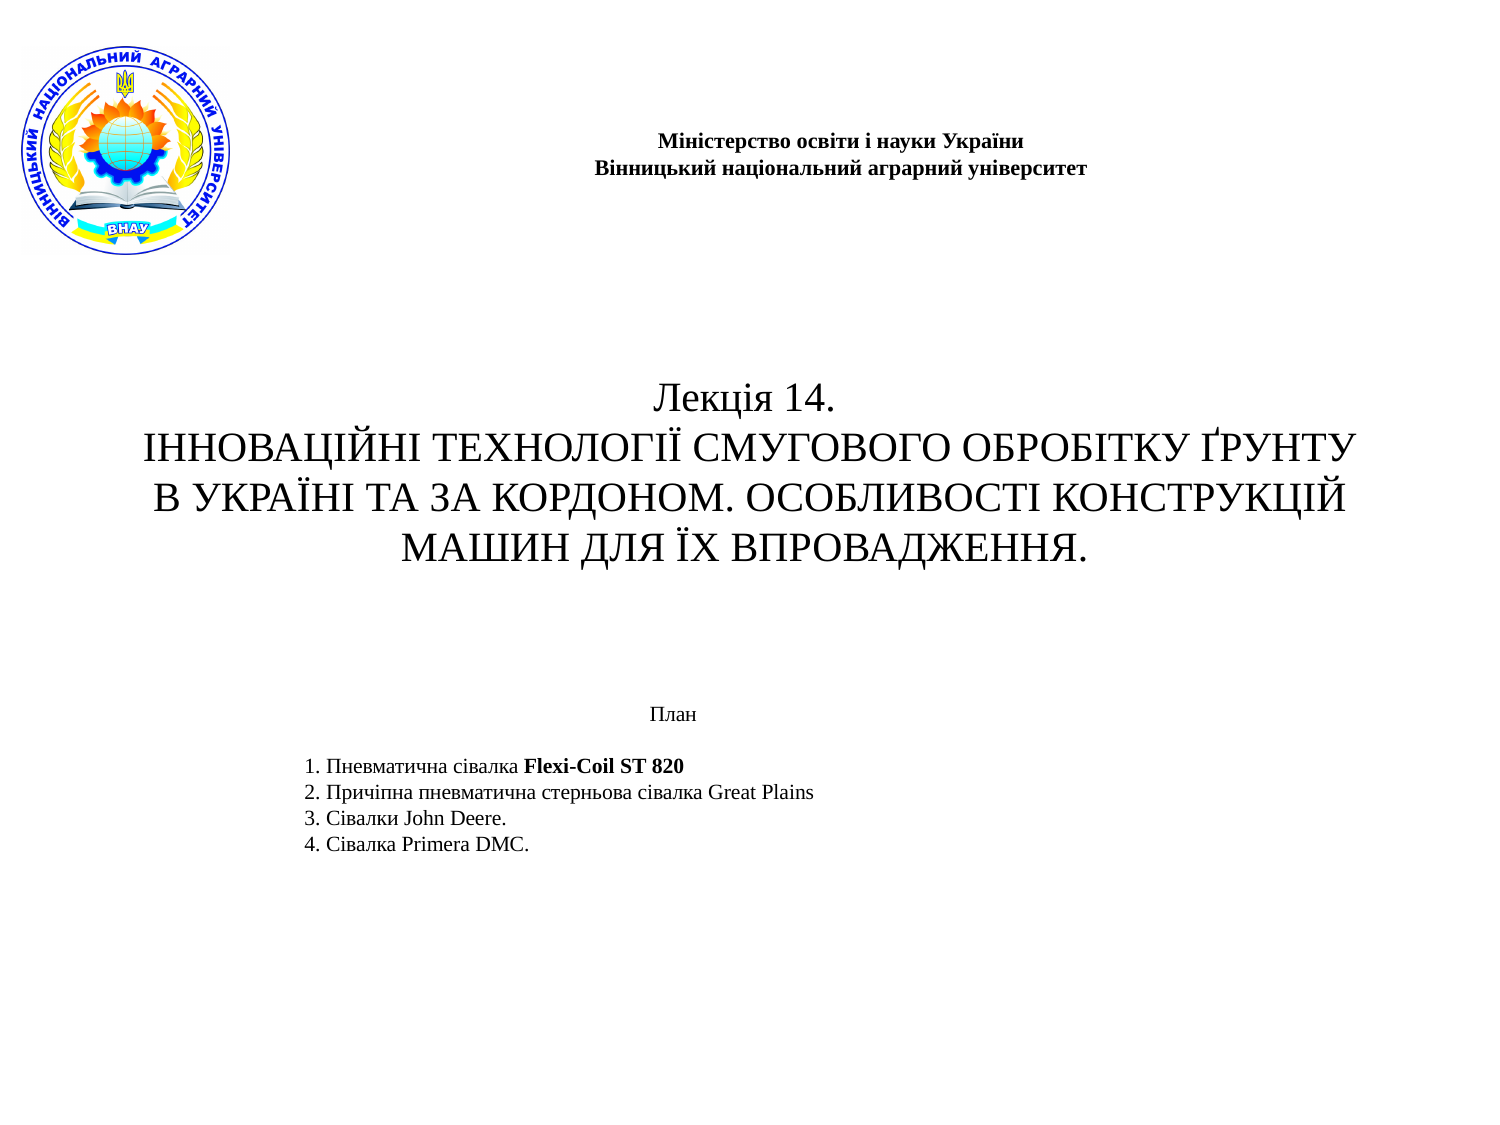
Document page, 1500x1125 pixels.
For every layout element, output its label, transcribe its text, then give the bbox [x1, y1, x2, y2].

picture [20, 46, 230, 255]
title Лекція 14. ІННОВАЦІЙНІ ТЕХНОЛОГІЇ СМУГОВОГО ОБРОБІТКУ ҐРУНТУ В УКРАЇНІ ТА ЗА КОРДОНОМ. ОСОБЛИВОСТІ КОНСТРУКЦІЙ МАШИН ДЛЯ ЇХ ВПРОВАДЖЕННЯ. [112, 349, 1388, 591]
text_box Міністерство освіти і науки України Вінницький національний аграрний університет [203, 113, 1479, 337]
text_box План 1. Пневматична сівалка Flexi-Coil ST 820 2. Причіпна пневматична стерньова сівалка Great Plains 3. Сівалки John Deere. 4. Сівалка Primera DMC. [289, 692, 1058, 864]
